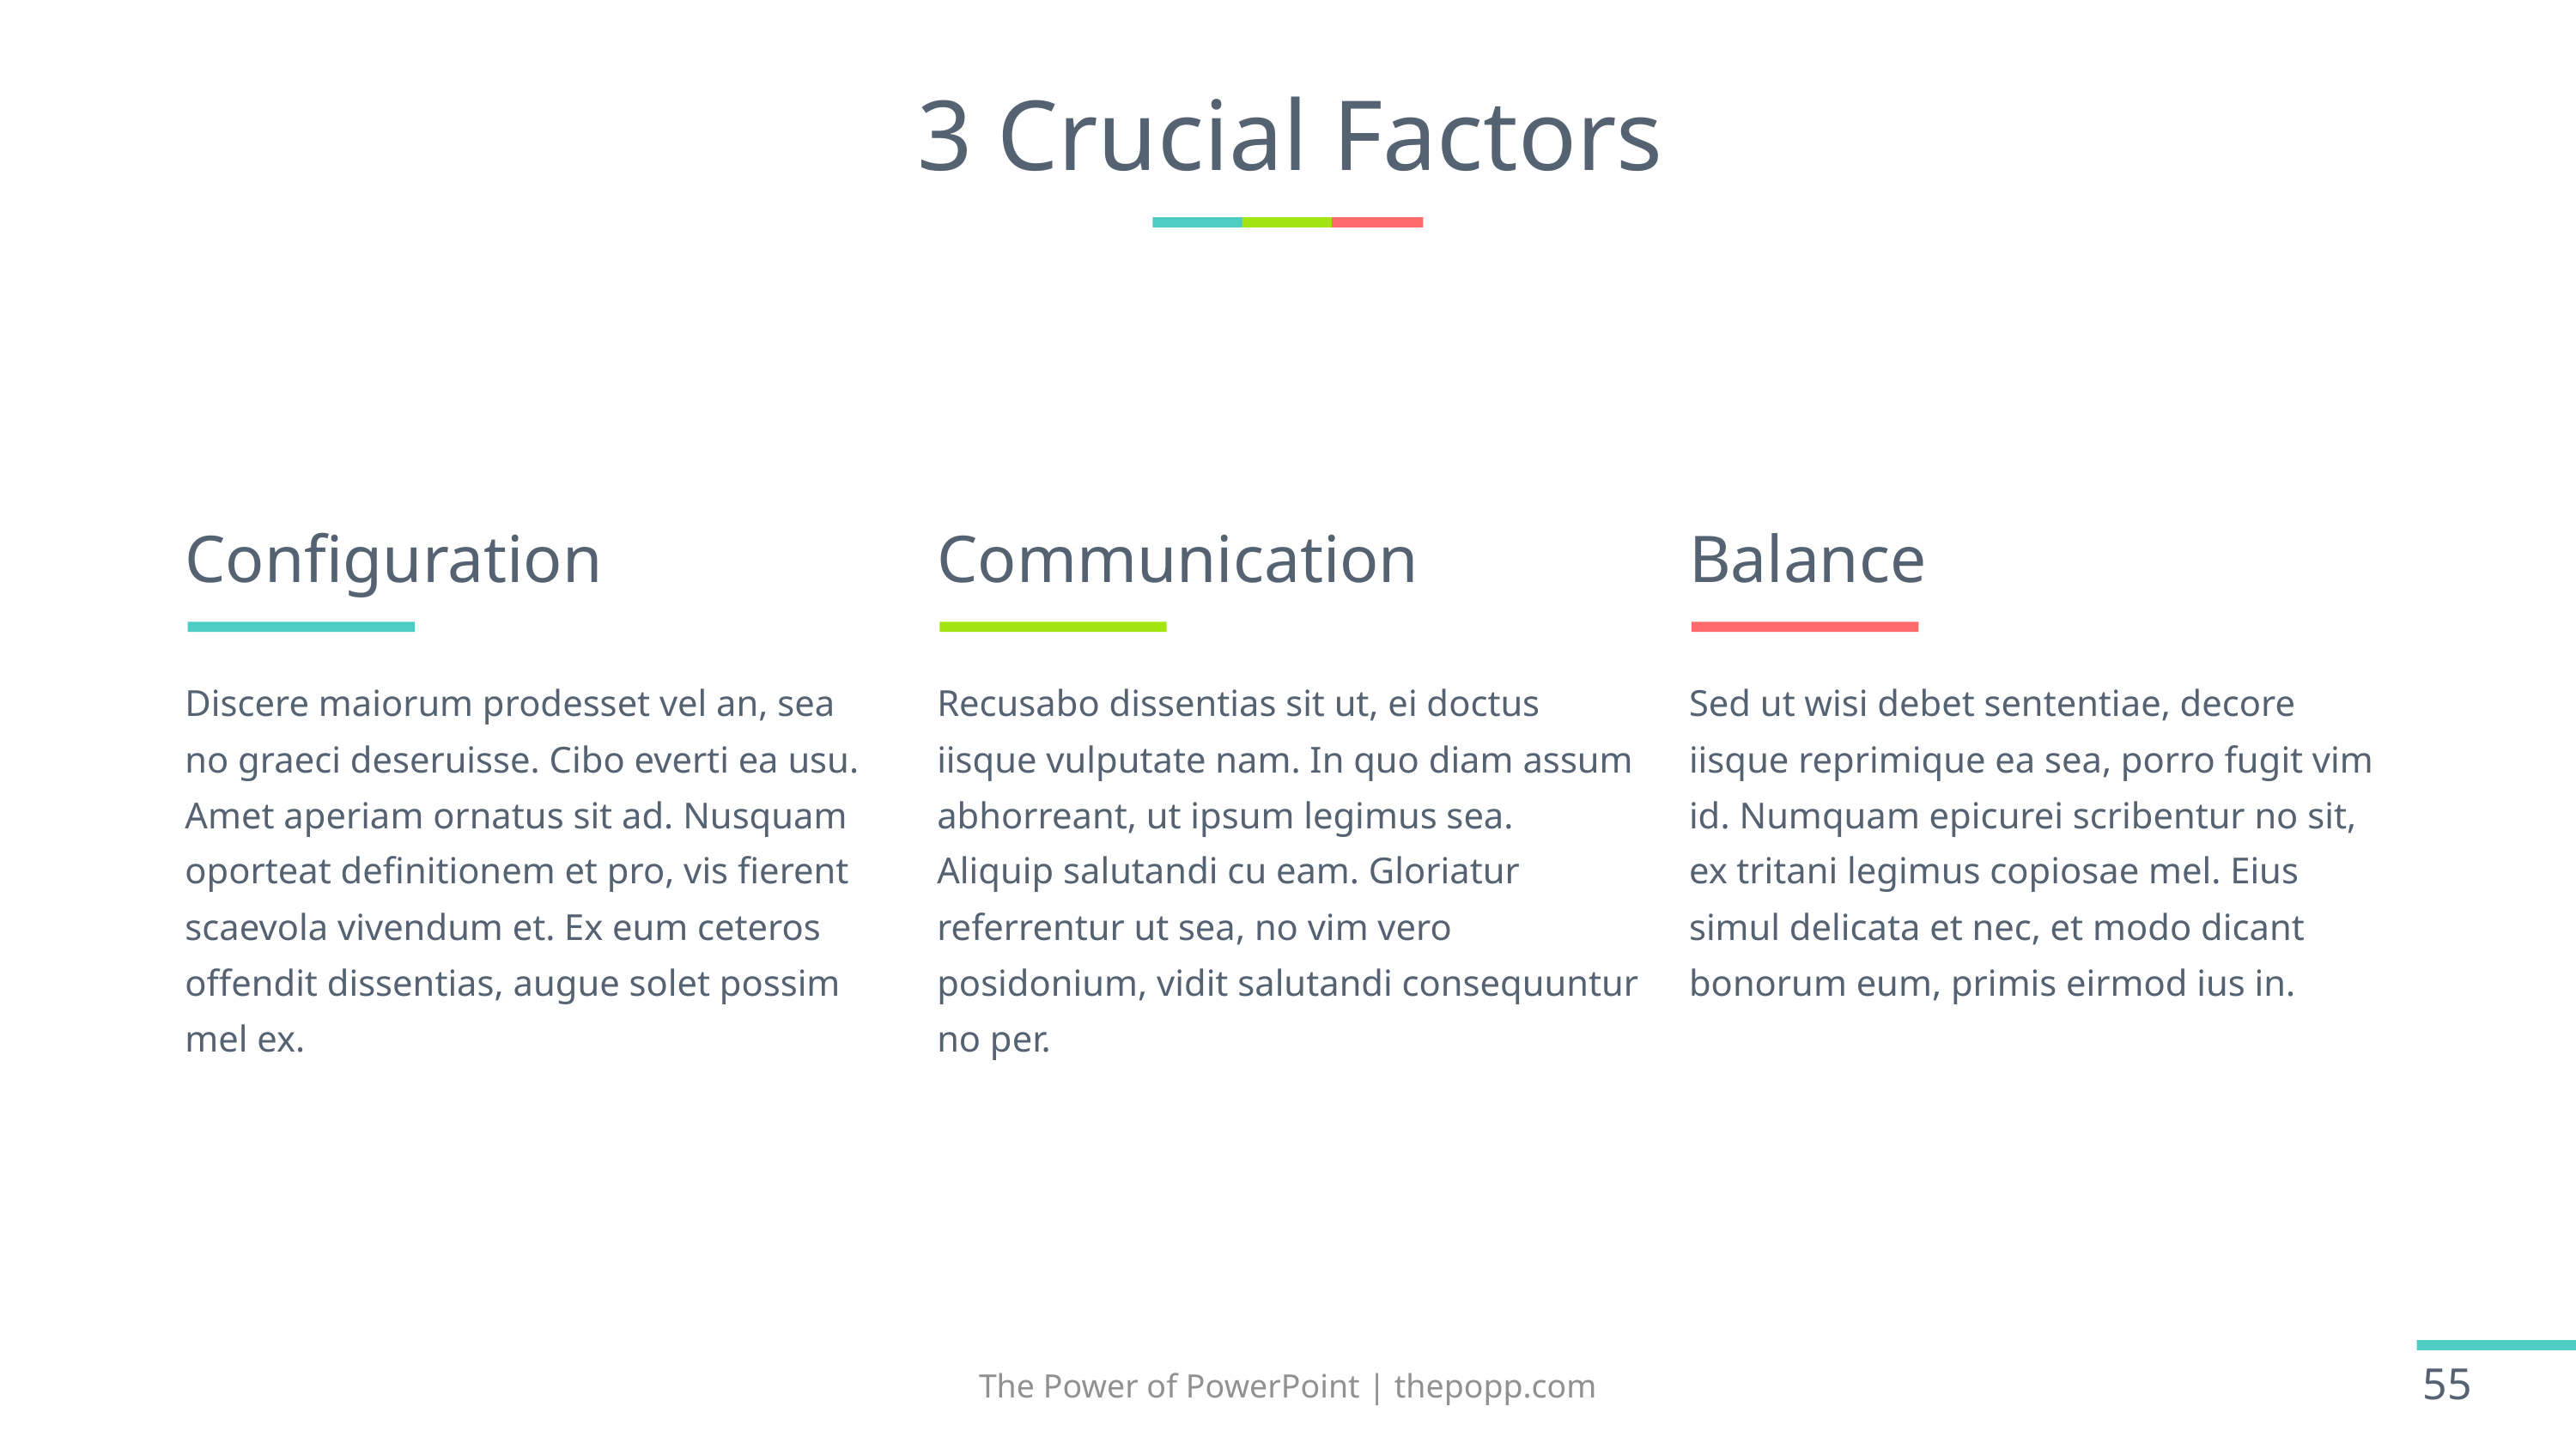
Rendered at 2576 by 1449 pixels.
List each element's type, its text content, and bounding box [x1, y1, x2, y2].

list Configuration [172, 504, 900, 609]
title 3 Crucial Factors [69, 49, 2512, 230]
list Recusabo dissentias sit ut, ei doctus iisque vulputate nam. In quo diam assum abhorreant, ut ipsum legimus sea. Aliquip salutandi cu eam. Gloriatur referrentur ut sea, no vim vero posidonium, vidit salutandi consequuntur no per. [924, 661, 1652, 1071]
list Discere maiorum prodesset vel an, sea no graeci deseruisse. Cibo everti ea usu. Amet aperiam ornatus sit ad. Nusquam oporteat definitionem et pro, vis fierent scaevola vivendum et. Ex eum ceteros offendit dissentias, augue solet possim mel ex. [172, 661, 900, 1071]
list Communication [924, 504, 1652, 609]
list Balance [1676, 504, 2404, 609]
slide_number 55 [2409, 1351, 2576, 1421]
list Sed ut wisi debet sententiae, decore iisque reprimique ea sea, porro fugit vim id. Numquam epicurei scribentur no sit, ex tritani legimus copiosae mel. Eius simul delicata et nec, et modo dicant bonorum eum, primis eirmod ius in. [1676, 661, 2404, 1071]
footer The Power of PowerPoint | thepopp.com [853, 1349, 1723, 1427]
